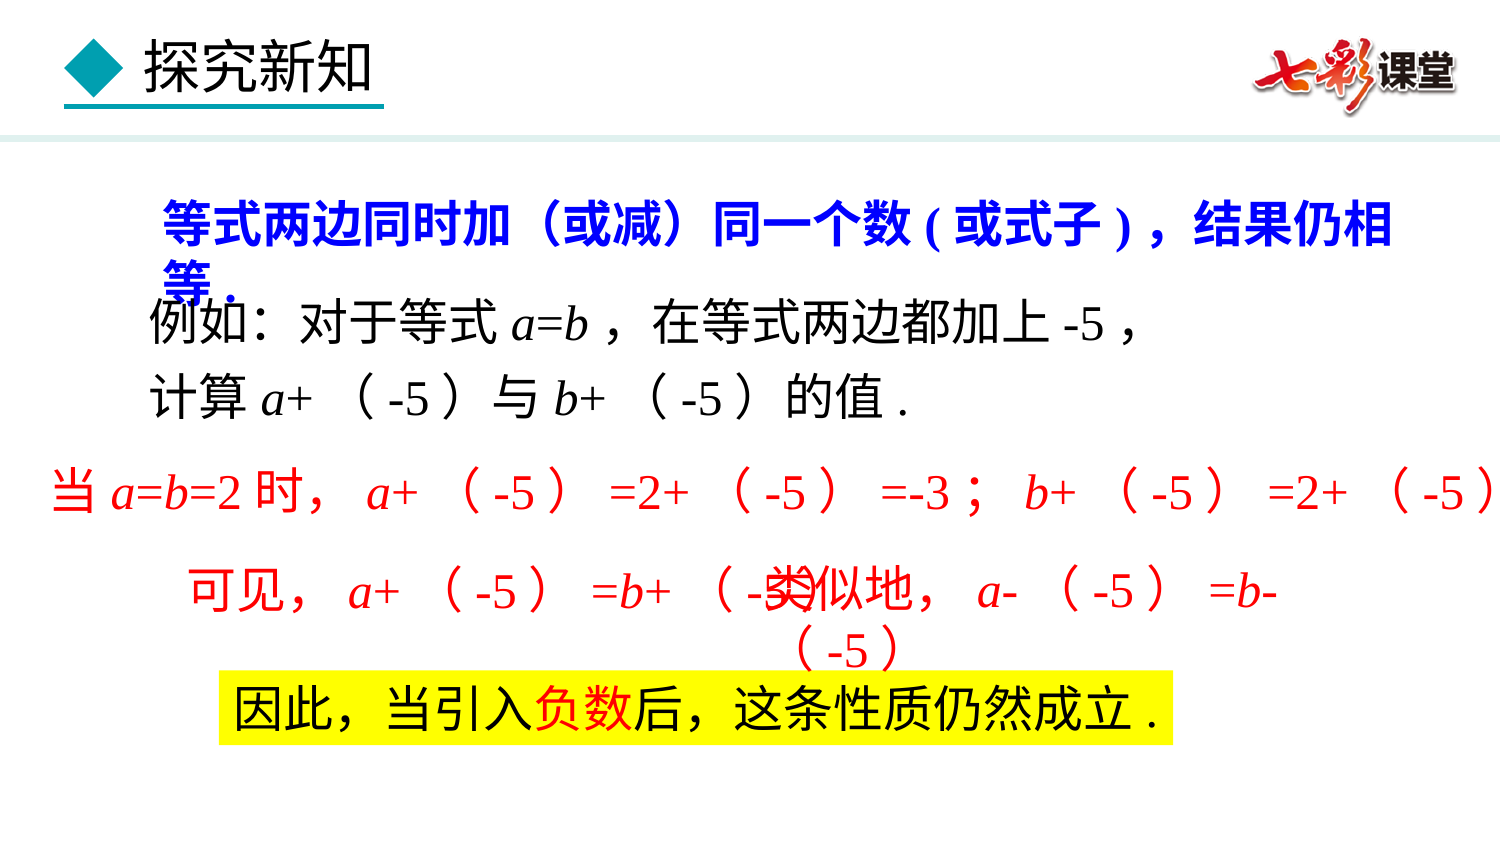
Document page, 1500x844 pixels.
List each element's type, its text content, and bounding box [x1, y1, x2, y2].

picture [1249, 32, 1461, 118]
text_box 例如：对于等式a=b，在等式两边都加上-5， 计算a+（-5）与b+（-5）的值. [133, 268, 1182, 433]
text_box 可见，a+（-5）=b+（-5） [171, 551, 750, 627]
text_box 因此，当引入负数后，这条性质仍然成立. [218, 670, 1174, 746]
text_box 类似地，a-（-5）=b-（-5） [750, 550, 1361, 685]
text_box 等式两边同时加（或减）同一个数(或式子)，结果仍相等. [147, 185, 1445, 321]
text_box 当a=b=2时，a+（-5）=2+（-5）=-3；b+（-5）=2+（-5）=-3. [33, 452, 1500, 527]
